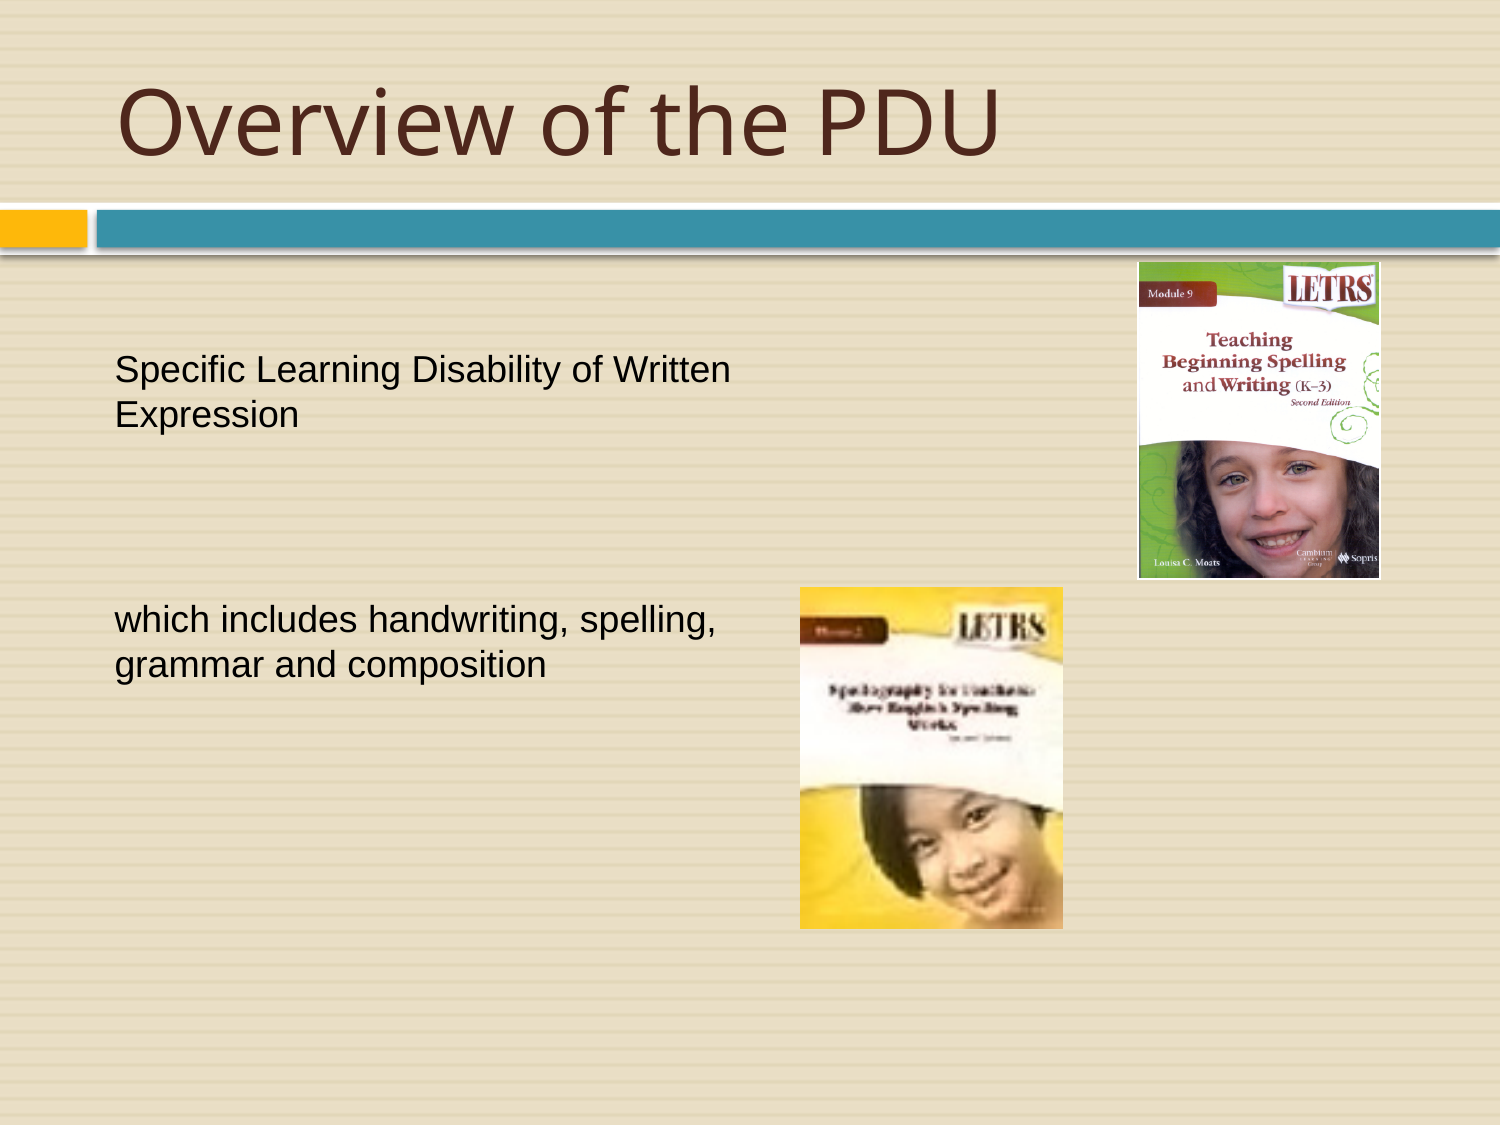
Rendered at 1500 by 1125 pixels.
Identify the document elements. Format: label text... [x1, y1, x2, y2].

text_box which includes handwriting, spelling, grammar and composition [99, 587, 798, 693]
picture [1137, 262, 1381, 580]
title Overview of the PDU [100, 37, 1439, 201]
text_box Specific Learning Disability of Written Expression [99, 337, 850, 443]
picture [799, 587, 1063, 930]
